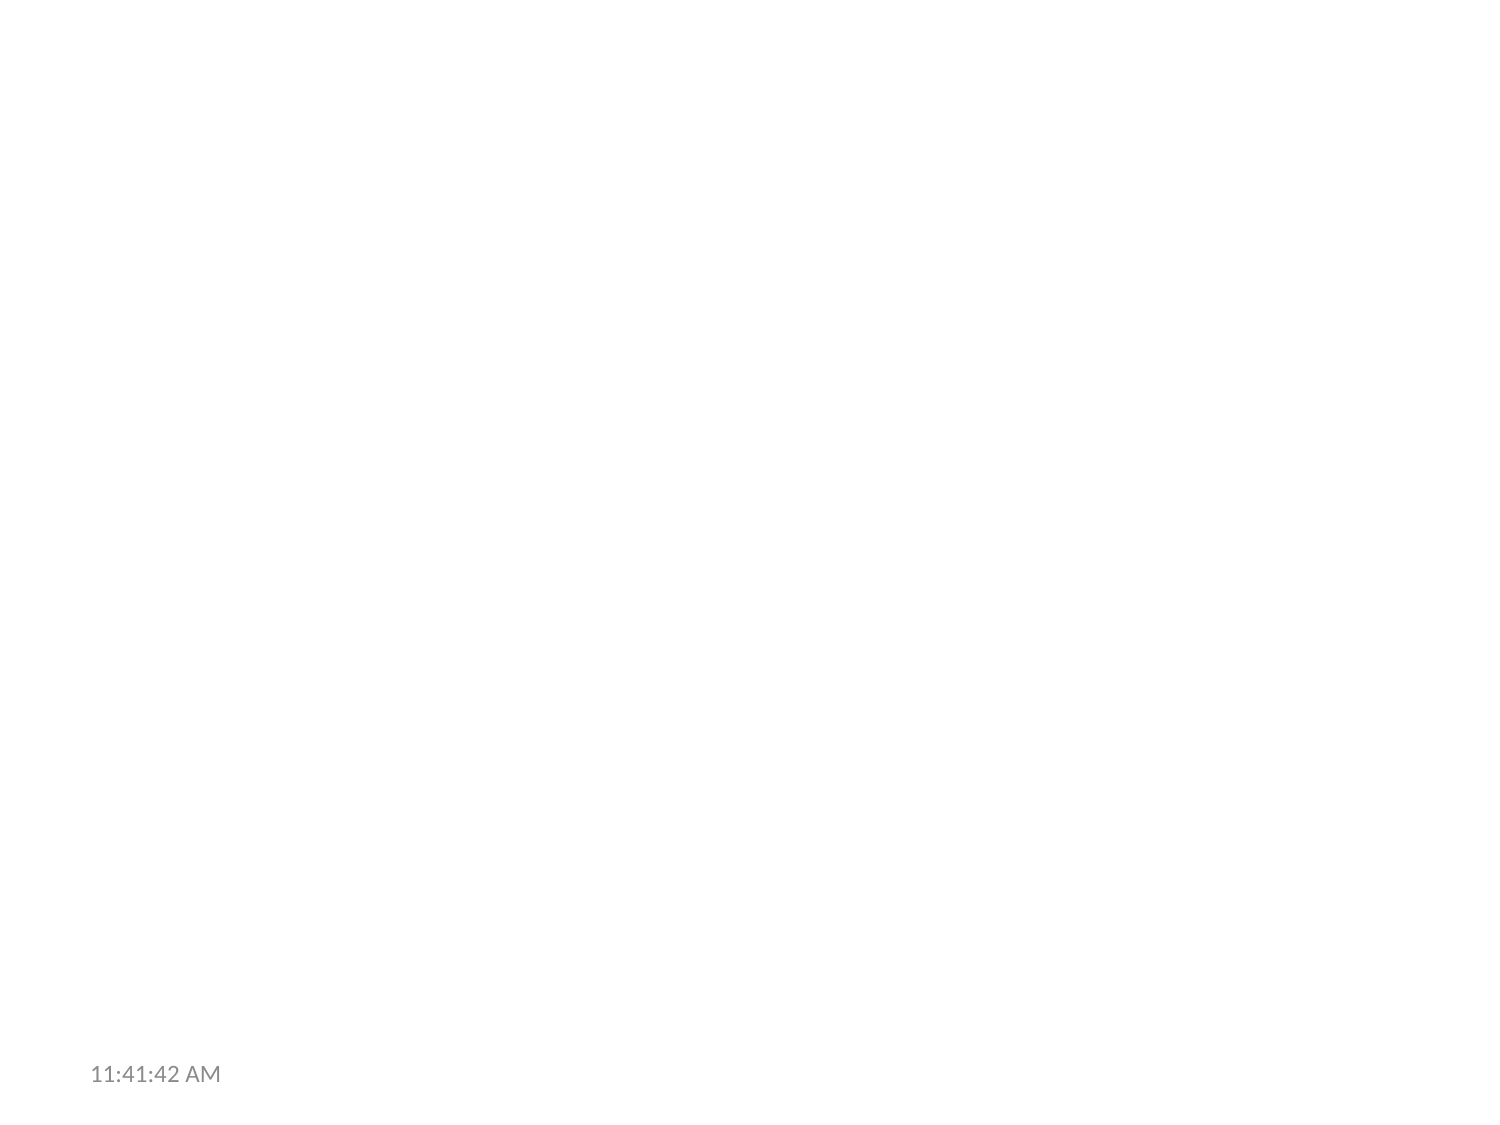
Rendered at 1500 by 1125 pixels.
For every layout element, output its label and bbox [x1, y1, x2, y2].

slide_number [75, 1042, 425, 1103]
